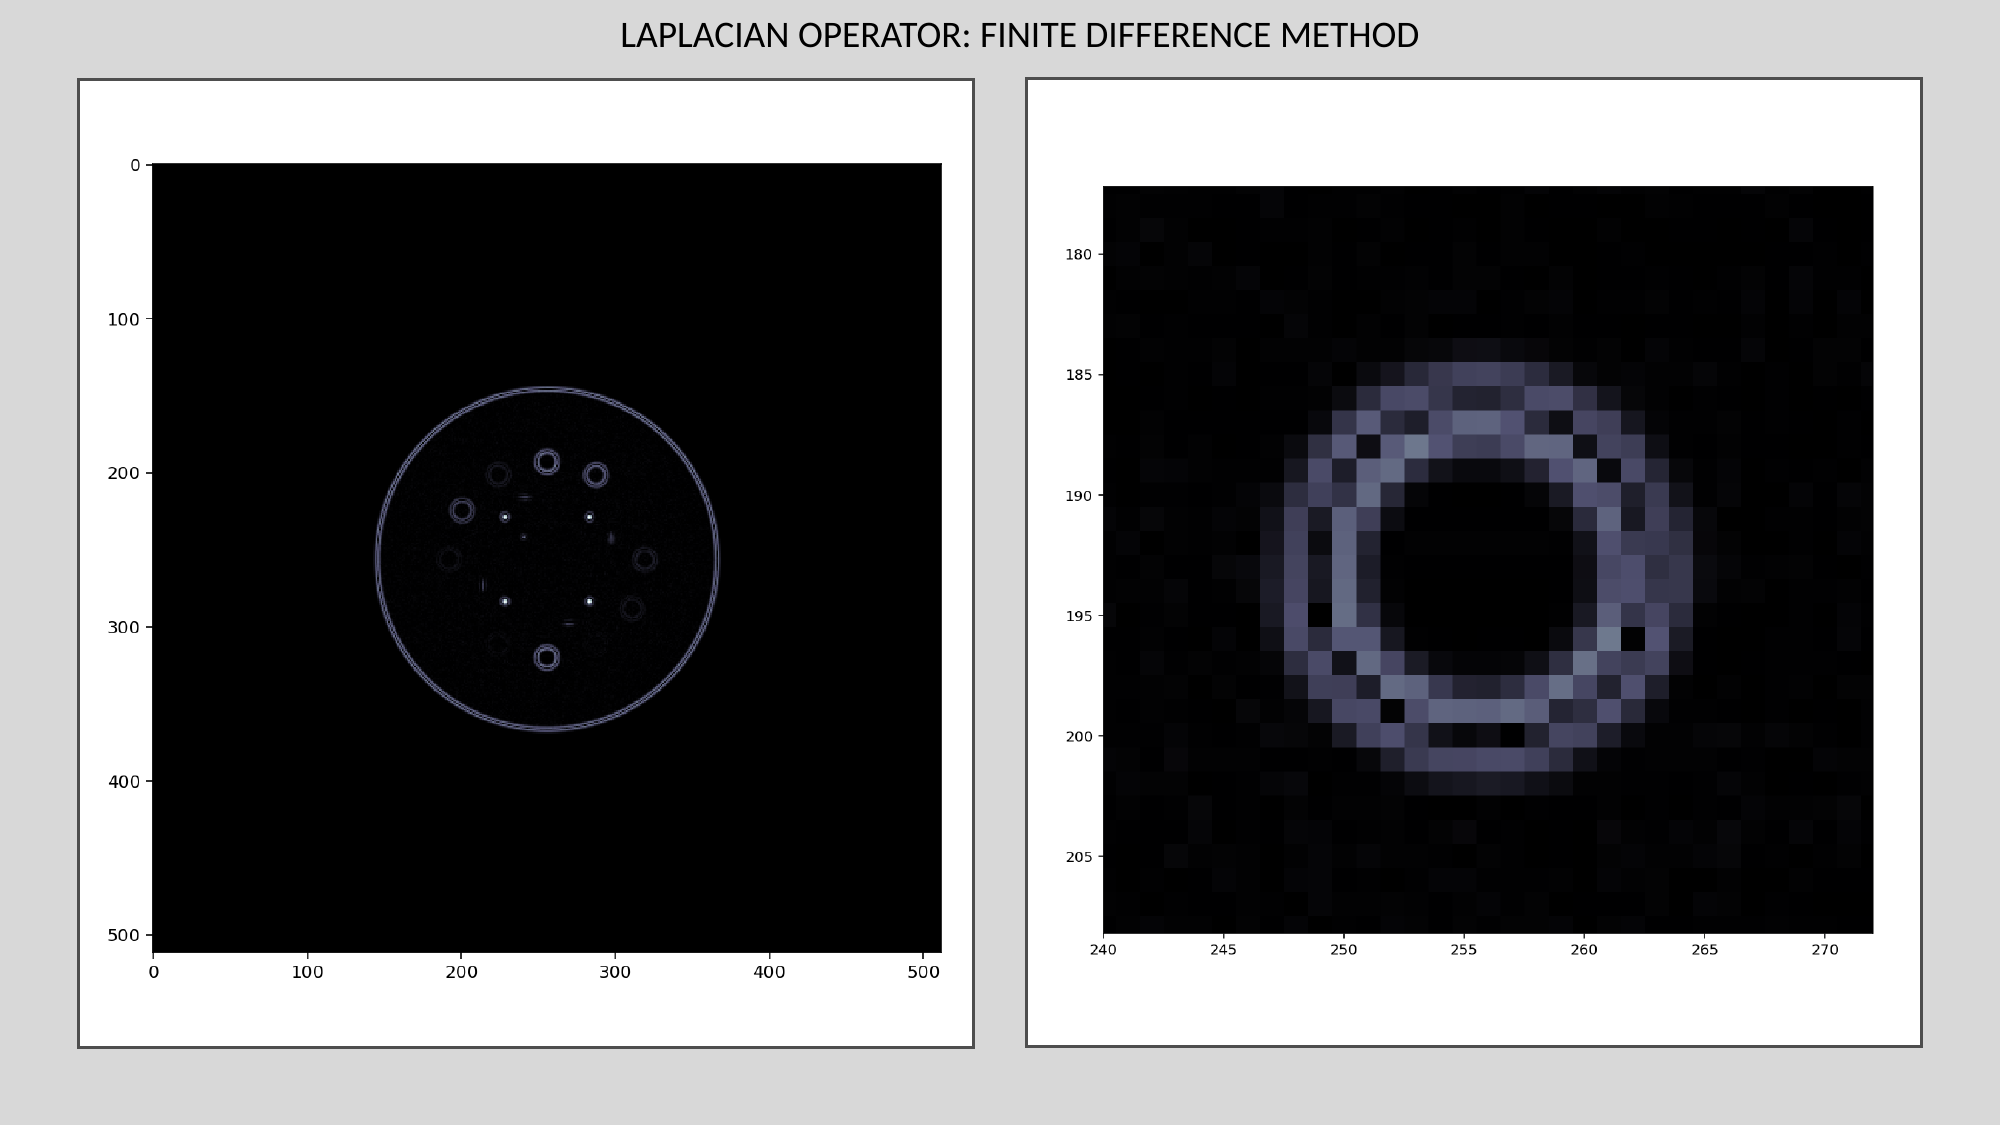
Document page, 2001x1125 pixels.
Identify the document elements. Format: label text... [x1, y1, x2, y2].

text_box [77, 79, 975, 1048]
text_box [0, 0, 2000, 1125]
text_box [1025, 78, 1923, 1047]
picture [105, 148, 947, 980]
text_box LAPLACIAN OPERATOR: FINITE DIFFERENCE METHOD [605, 2, 1501, 62]
picture [1053, 162, 1895, 963]
